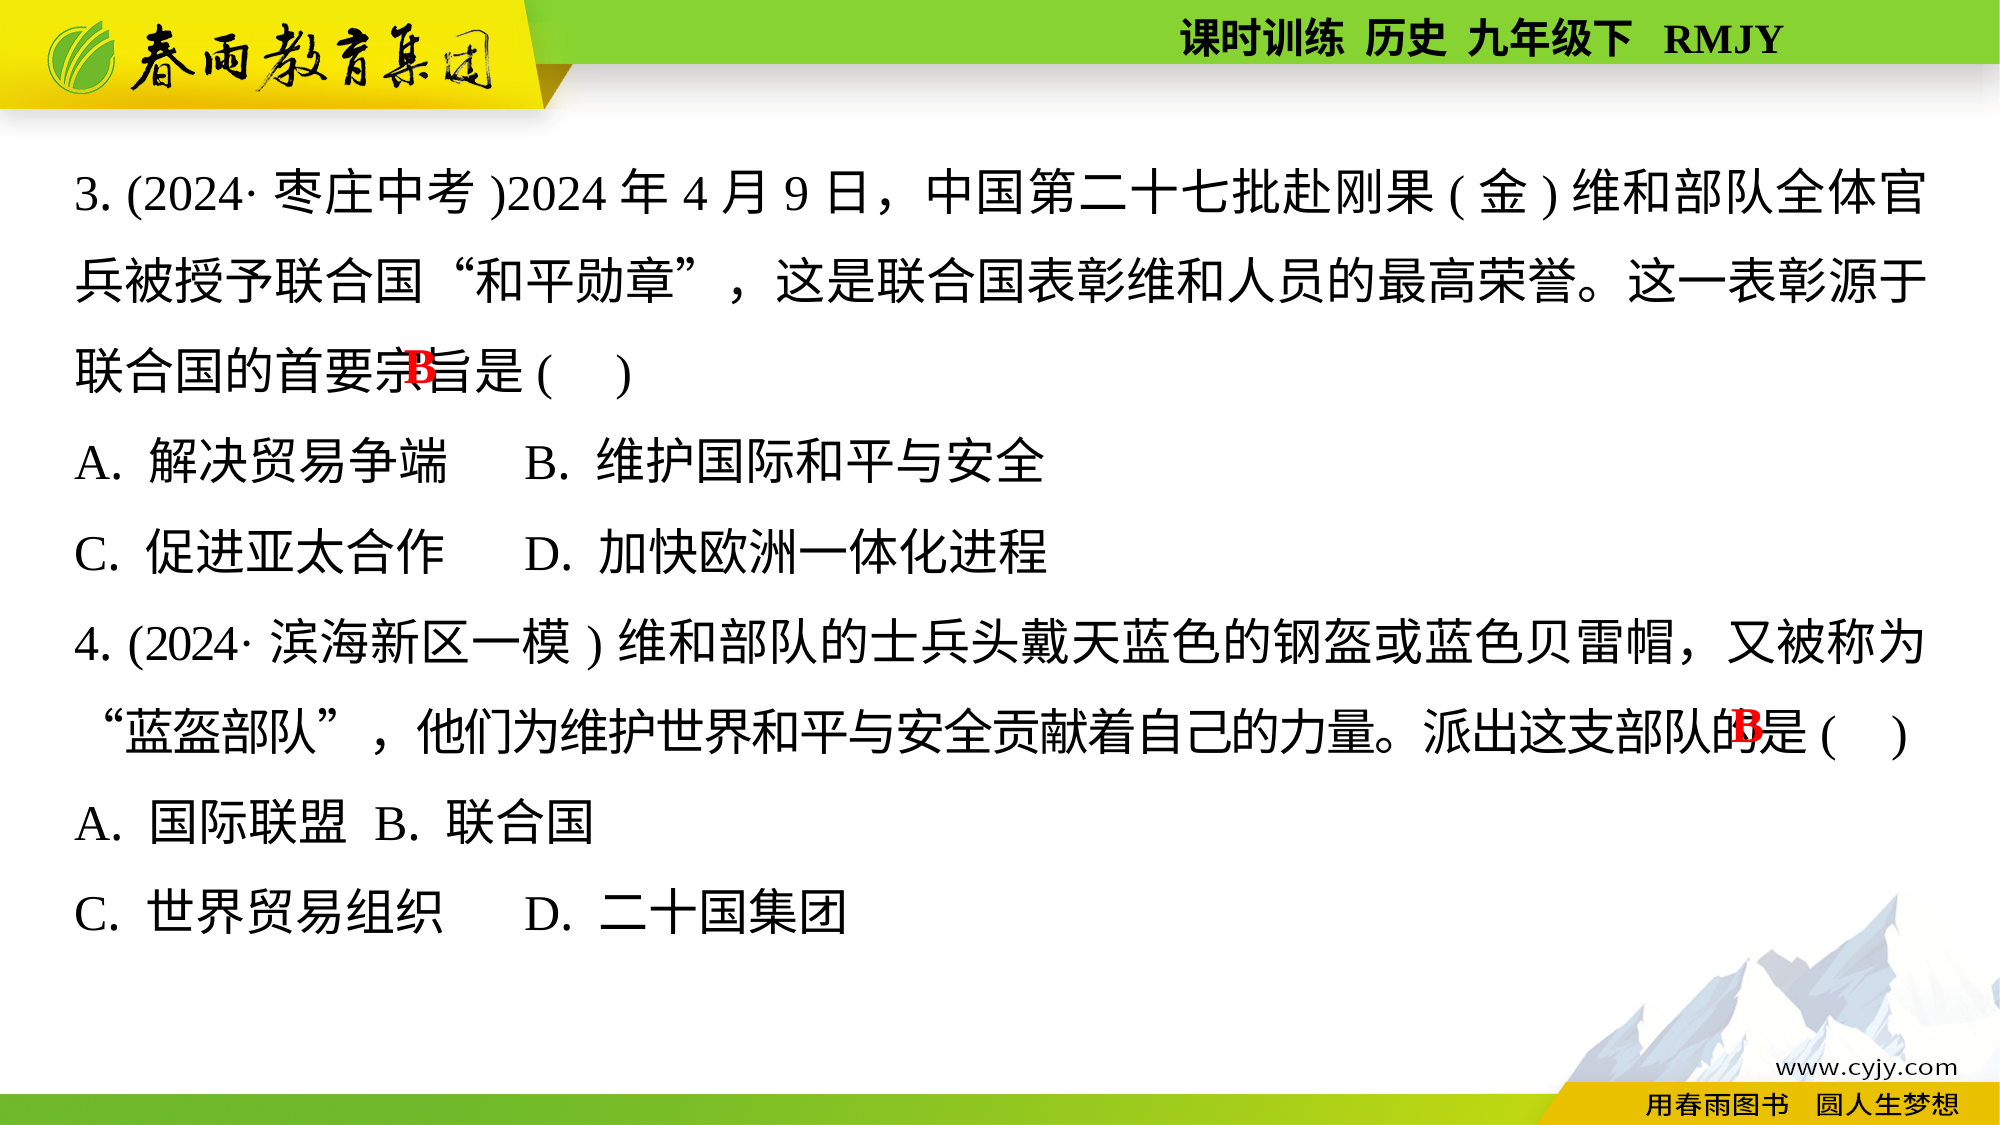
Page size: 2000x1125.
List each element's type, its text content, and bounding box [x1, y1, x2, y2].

list 3. (2024·枣庄中考)2024年4月9日，中国第二十七批赴刚果(金)维和部队全体官兵被授予联合国“和平勋章”，这是联合国表彰维和人员的最高荣誉。这一表彰源于联合国的首要宗旨是( ) A. 解决贸易争端 B. 维护国际和平与安全 C. 促进亚太合作 D. 加快欧洲一体化进程 4. (2024·滨海新区一模)维和部队的士兵头戴天蓝色的钢盔或蓝色贝雷帽，又被称为“蓝盔部队”，他们为维护世界和平与安全贡献着自己的力量。派出这支部队的是( ) A. 国际联盟 B. 联合国 C. 世界贸易组织 D. 二十国集团 [59, 122, 1944, 956]
text_box B [388, 326, 452, 401]
text_box B [1716, 684, 1779, 760]
picture [0, 0, 2000, 1125]
